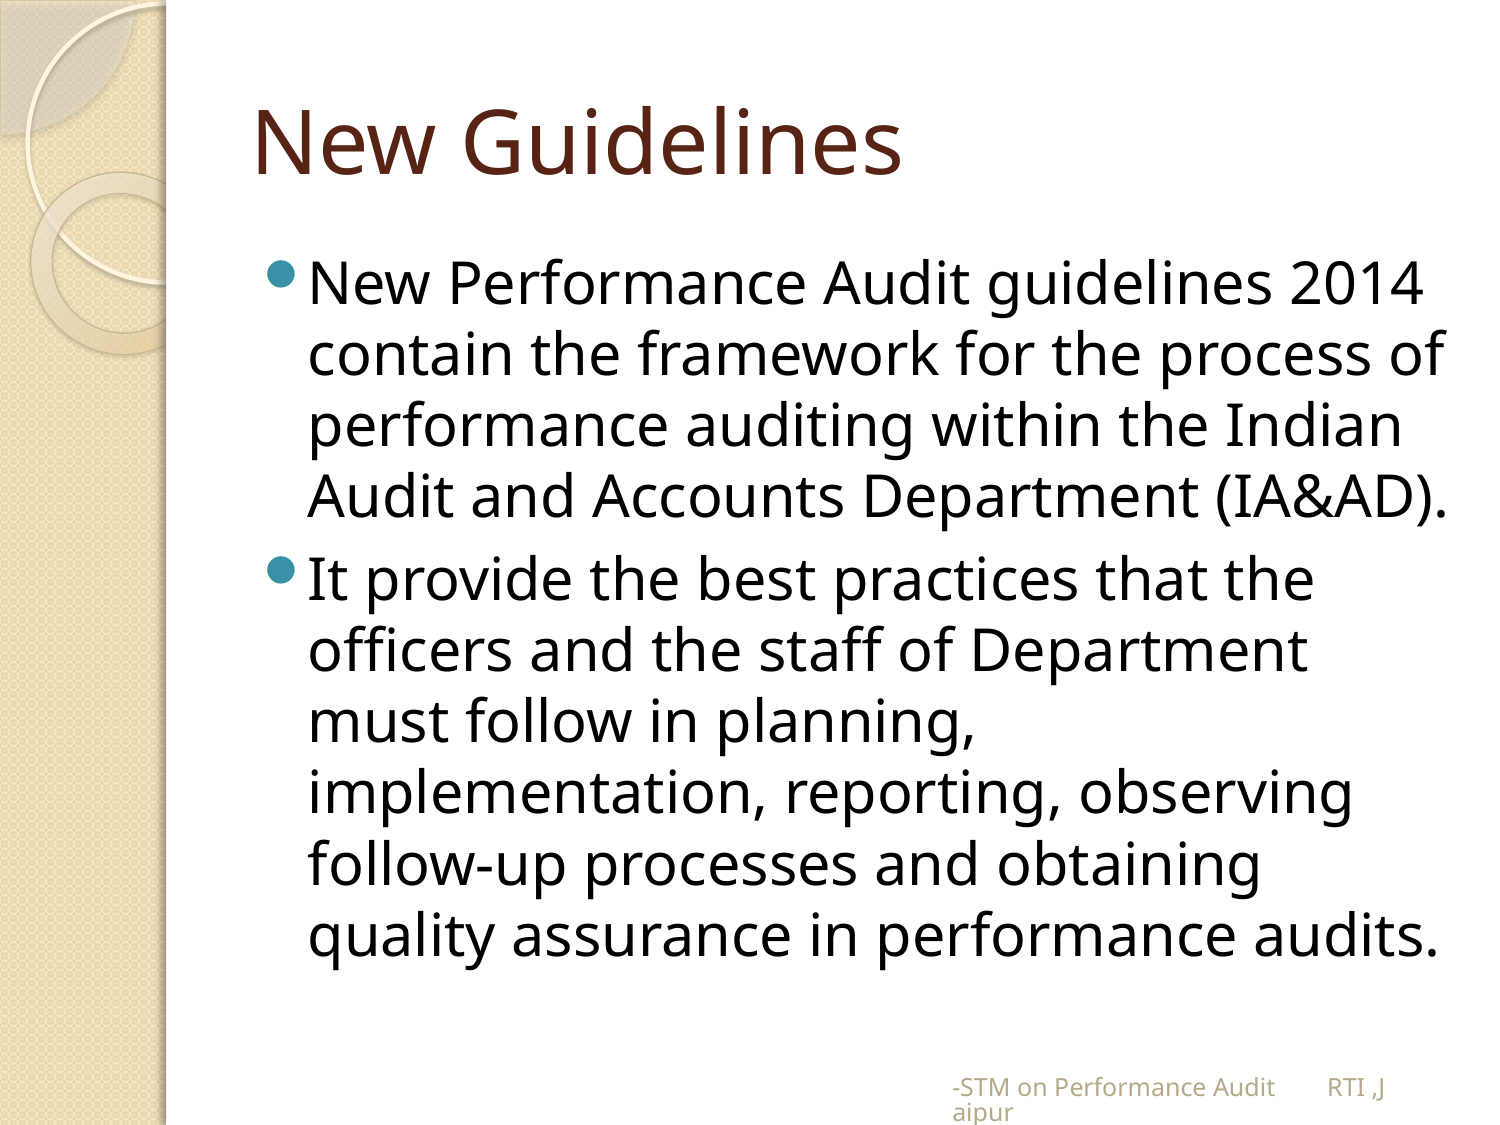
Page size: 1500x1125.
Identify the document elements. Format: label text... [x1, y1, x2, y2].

title New Guidelines [235, 45, 1466, 233]
footer -STM on Performance Audit RTI ,Jaipur [937, 1034, 1413, 1113]
list New Performance Audit guidelines 2014 contain the framework for the process of performance auditing within the Indian Audit and Accounts Department (IA&AD). It provide the best practices that the officers and the staff of Department must follow in planning, implementation, reporting, observing follow-up processes and obtaining quality assurance in performance audits. [235, 237, 1466, 1025]
